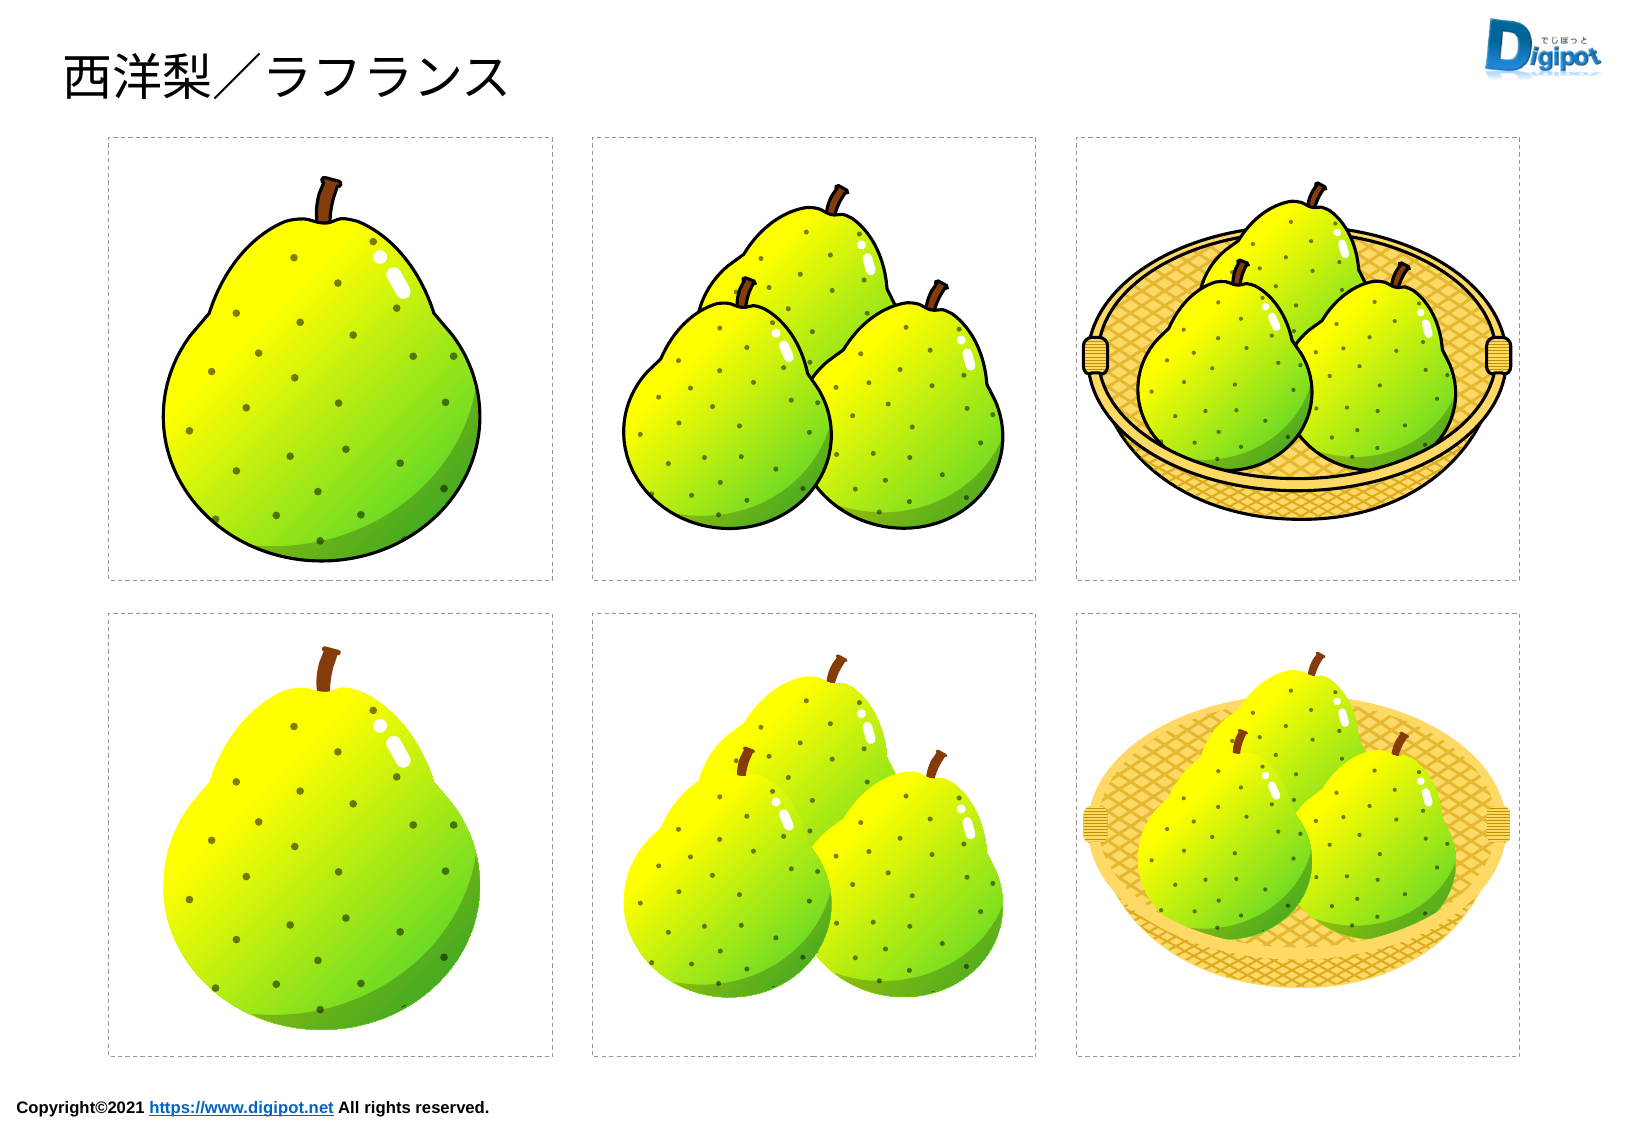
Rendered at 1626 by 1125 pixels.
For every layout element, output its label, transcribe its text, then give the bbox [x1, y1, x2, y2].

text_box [626, 651, 1011, 998]
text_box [1083, 180, 1511, 520]
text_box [626, 182, 1011, 529]
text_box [1083, 649, 1511, 989]
picture [1485, 18, 1602, 82]
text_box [163, 179, 480, 561]
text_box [163, 648, 480, 1030]
text_box 西洋梨／ラフランス [48, 38, 527, 113]
